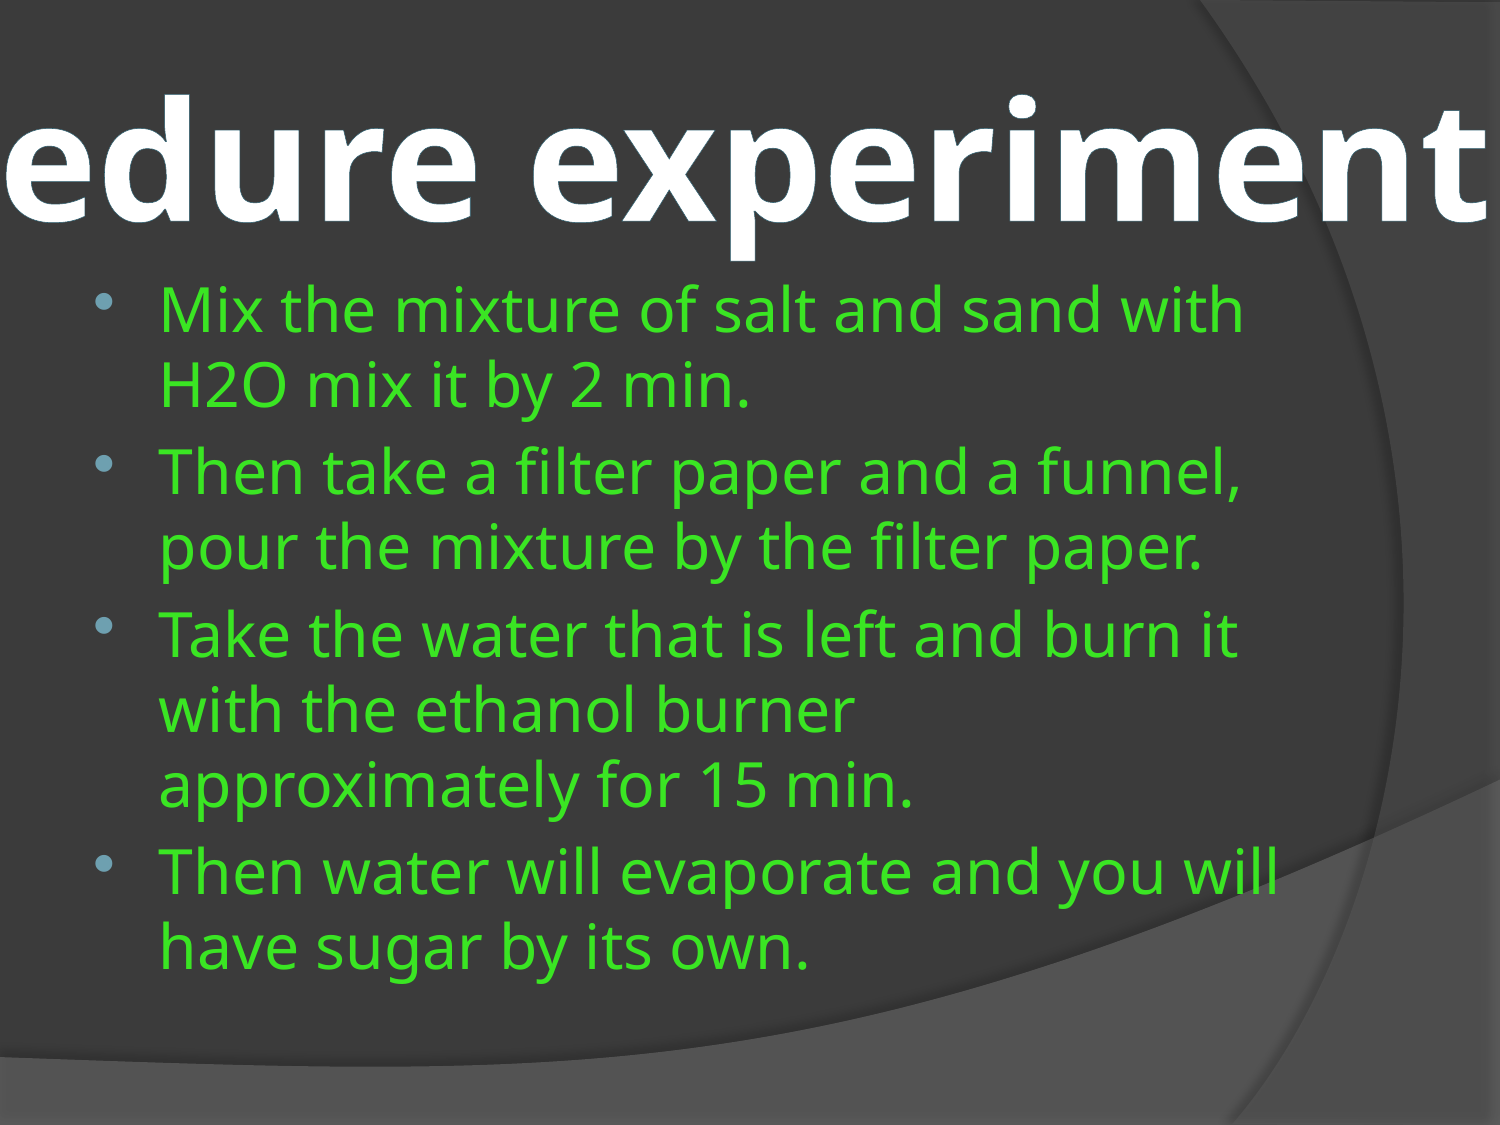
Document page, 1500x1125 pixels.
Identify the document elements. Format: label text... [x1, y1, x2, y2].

text_box Procedure experiment # 2 [0, 46, 1500, 262]
list Mix the mixture of salt and sand with H2O mix it by 2 min. Then take a filter paper and a funnel, pour the mixture by the filter paper. Take the water that is left and burn it with the ethanol burner approximately for 15 min. Then water will evaporate and you will have sugar by its own. [75, 262, 1300, 1005]
